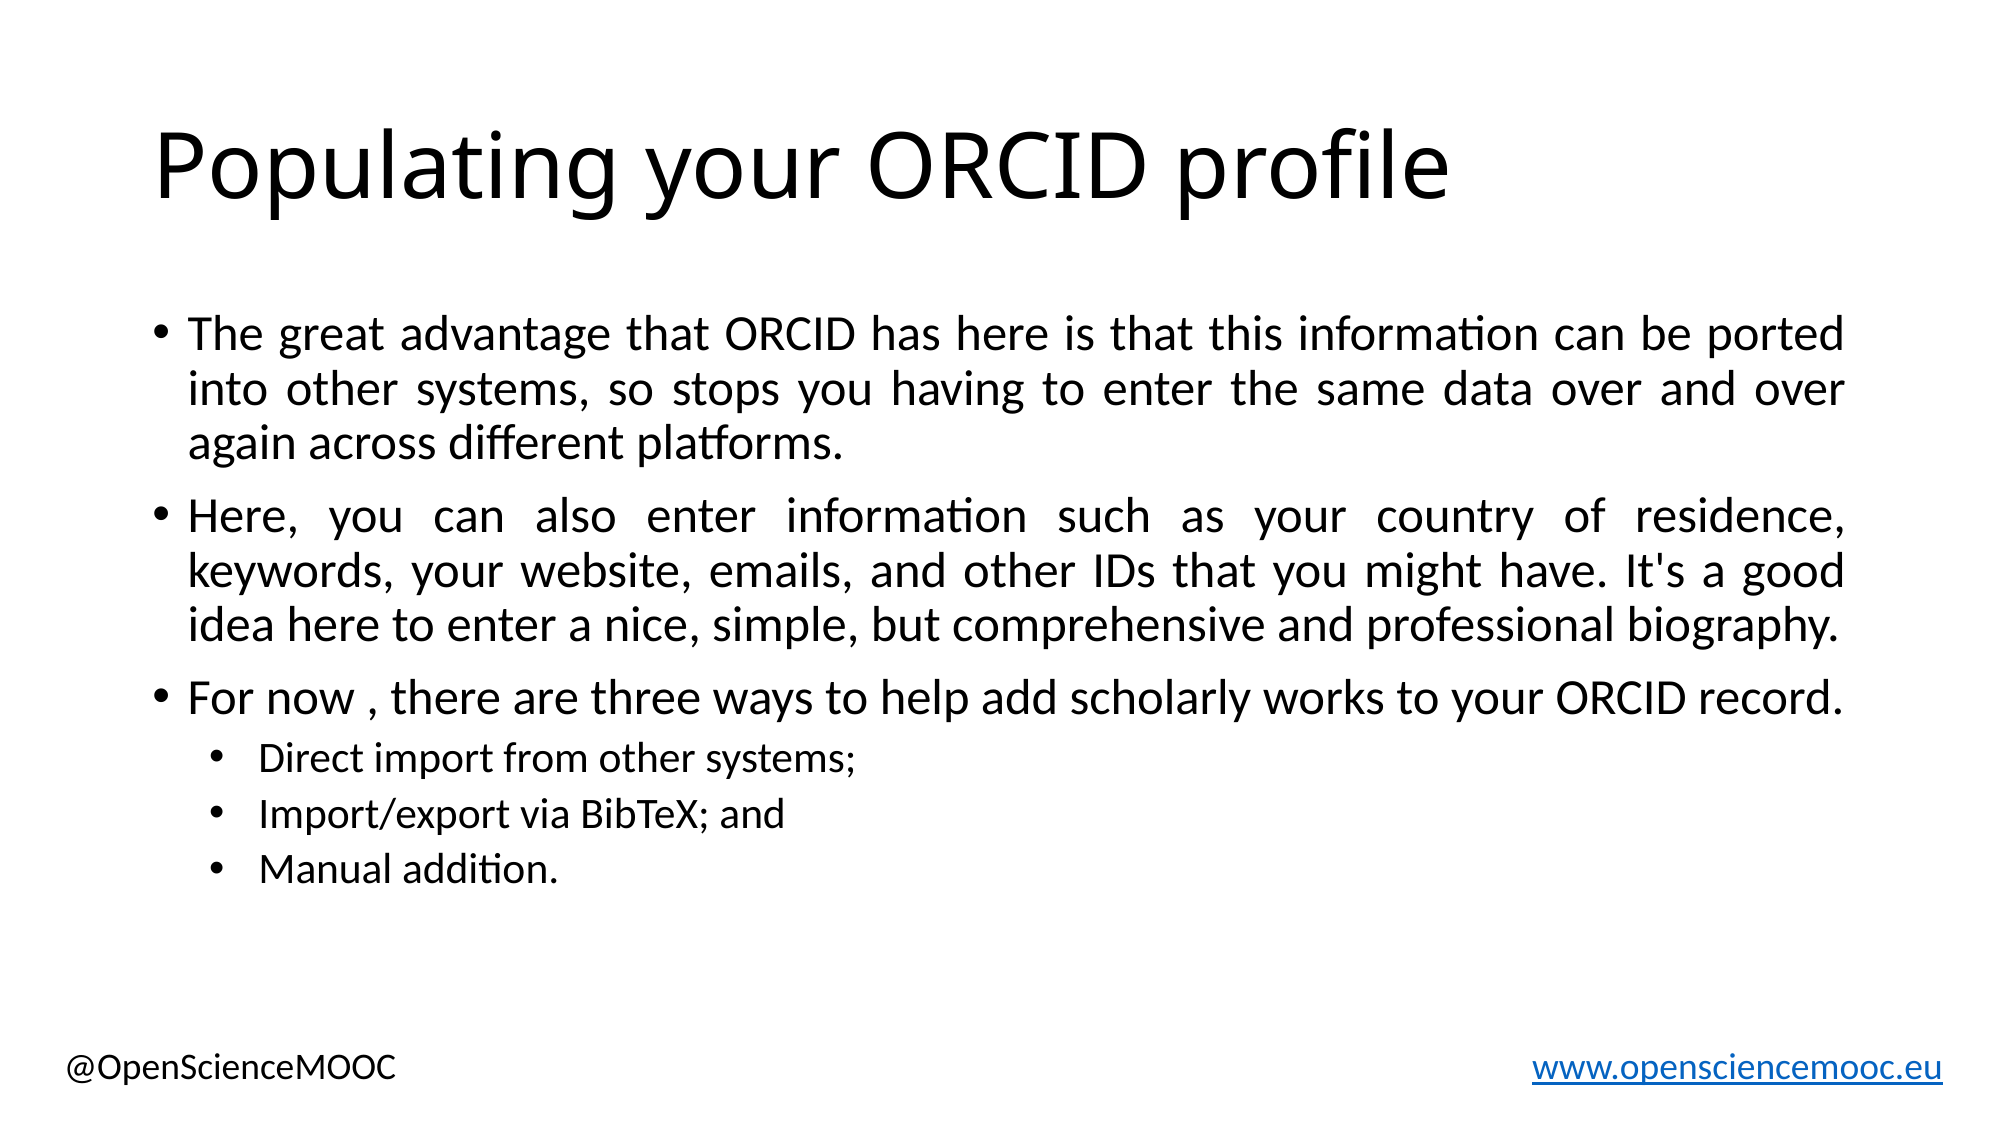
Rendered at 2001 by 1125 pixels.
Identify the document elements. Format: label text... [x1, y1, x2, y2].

text_box @OpenScienceMOOC [49, 1034, 412, 1095]
list The great advantage that ORCID has here is that this information can be ported into other systems, so stops you having to enter the same data over and over again across different platforms. Here, you can also enter information such as your country of residence, keywords, your website, emails, and other IDs that you might have. It's a good idea here to enter a nice, simple, but comprehensive and professional biography. For now , there are three ways to help add scholarly works to your ORCID record. Direct import from other systems; Import/export via BibTeX; and Manual addition. [137, 299, 1863, 1014]
title Populating your ORCID profile [137, 59, 1863, 278]
text_box www.opensciencemooc.eu [1517, 1034, 1959, 1095]
